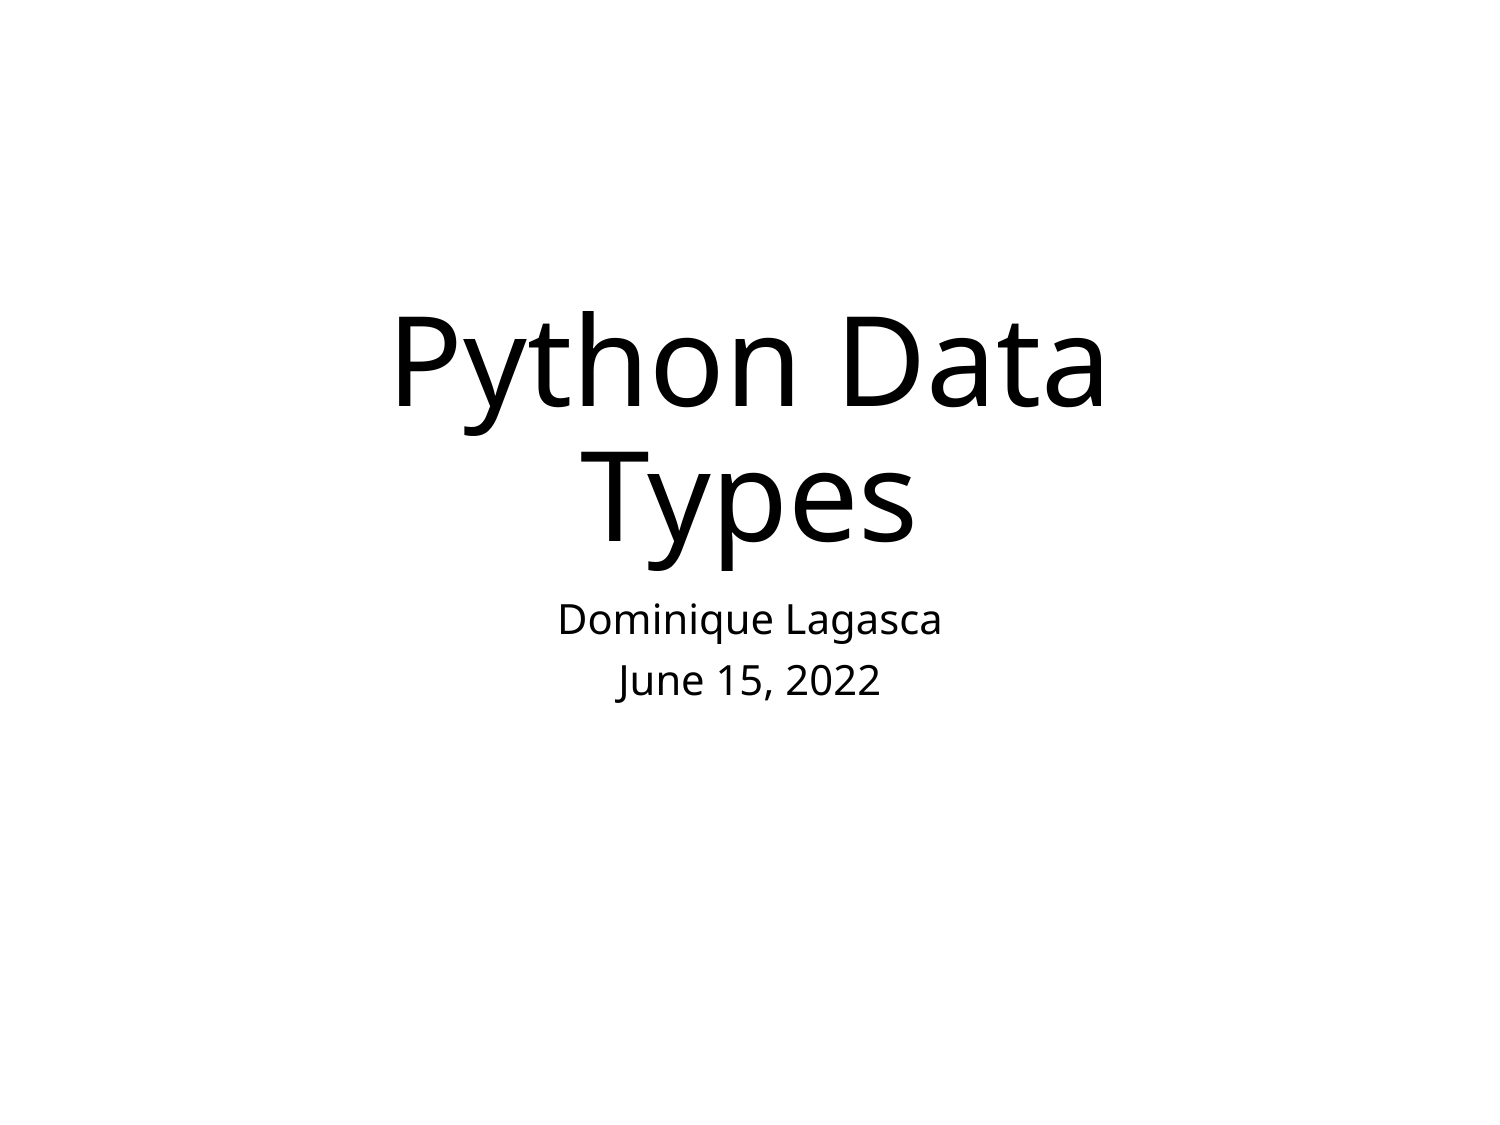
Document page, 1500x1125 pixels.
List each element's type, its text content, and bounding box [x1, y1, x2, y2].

title Python Data Types [187, 184, 1313, 576]
subtitle Dominique Lagasca June 15, 2022 [187, 590, 1313, 863]
